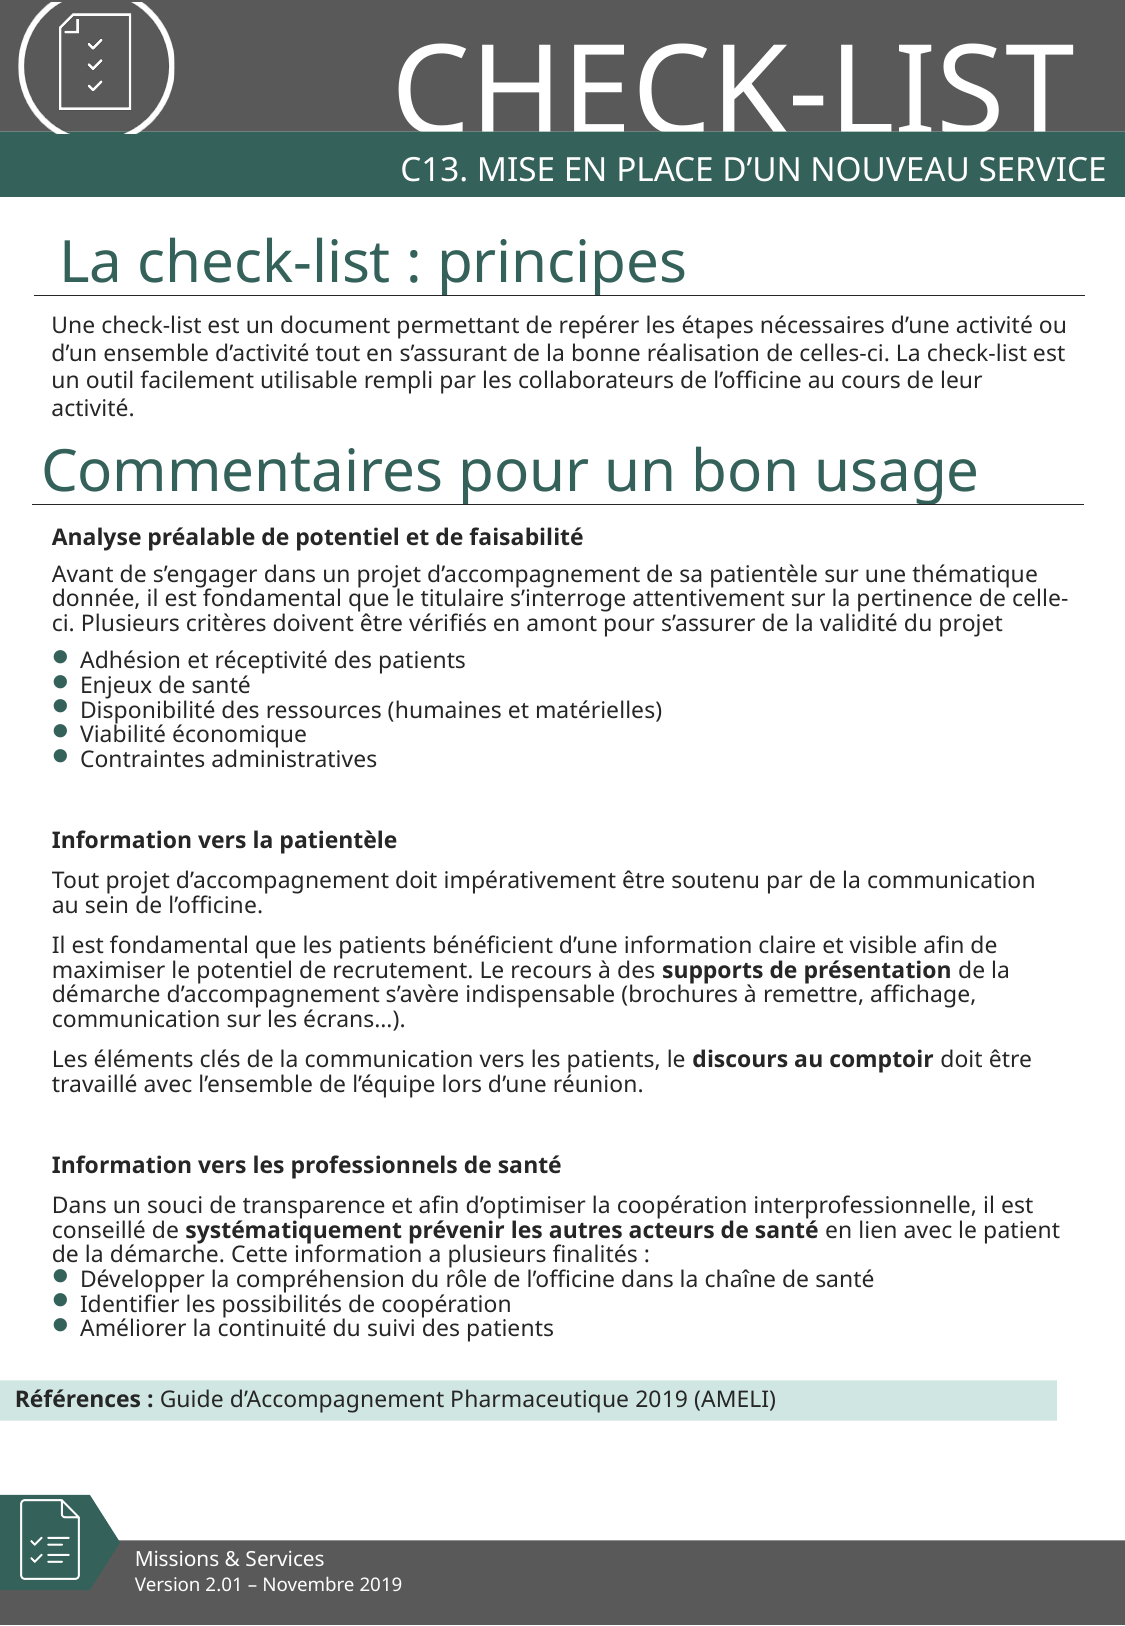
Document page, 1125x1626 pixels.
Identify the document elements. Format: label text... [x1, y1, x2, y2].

text_box Références : Guide d’Accompagnement Pharmaceutique 2019 (AMELI) [0, 1380, 1057, 1421]
list Analyse préalable de potentiel et de faisabilité Avant de s’engager dans un projet d’accompagnement de sa patientèle sur une thématique donnée, il est fondamental que le titulaire s’interroge attentivement sur la pertinence de celle-ci. Plusieurs critères doivent être vérifiés en amont pour s’assurer de la validité du projet Adhésion et réceptivité des patients Enjeux de santé Disponibilité des ressources (humaines et matérielles) Viabilité économique Contraintes administratives Information vers la patientèle Tout projet d’accompagnement doit impérativement être soutenu par de la communication au sein de l’officine. Il est fondamental que les patients bénéficient d’une information claire et visible afin de maximiser le potentiel de recrutement. Le recours à des supports de présentation de la démarche d’accompagnement s’avère indispensable (brochures à remettre, affichage, communication sur les écrans…). Les éléments clés de la communication vers les patients, le discours au comptoir doit être travaillé avec l’ensemble de l’équipe lors d’une réunion. Information vers les professionnels de santé Dans un souci de transparence et afin d’optimiser la coopération interprofessionnelle, il est conseillé de systématiquement prévenir les autres acteurs de santé en lien avec le patient de la démarche. Cette information a plusieurs finalités : Développer la compréhension du rôle de l’officine dans la chaîne de santé Identifier les possibilités de coopération Améliorer la continuité du suivi des patients [36, 517, 1086, 1035]
title C13. Mise en Place d’un nouveau service [33, 145, 1123, 197]
picture [20, 1499, 80, 1580]
picture [18, 2, 175, 134]
